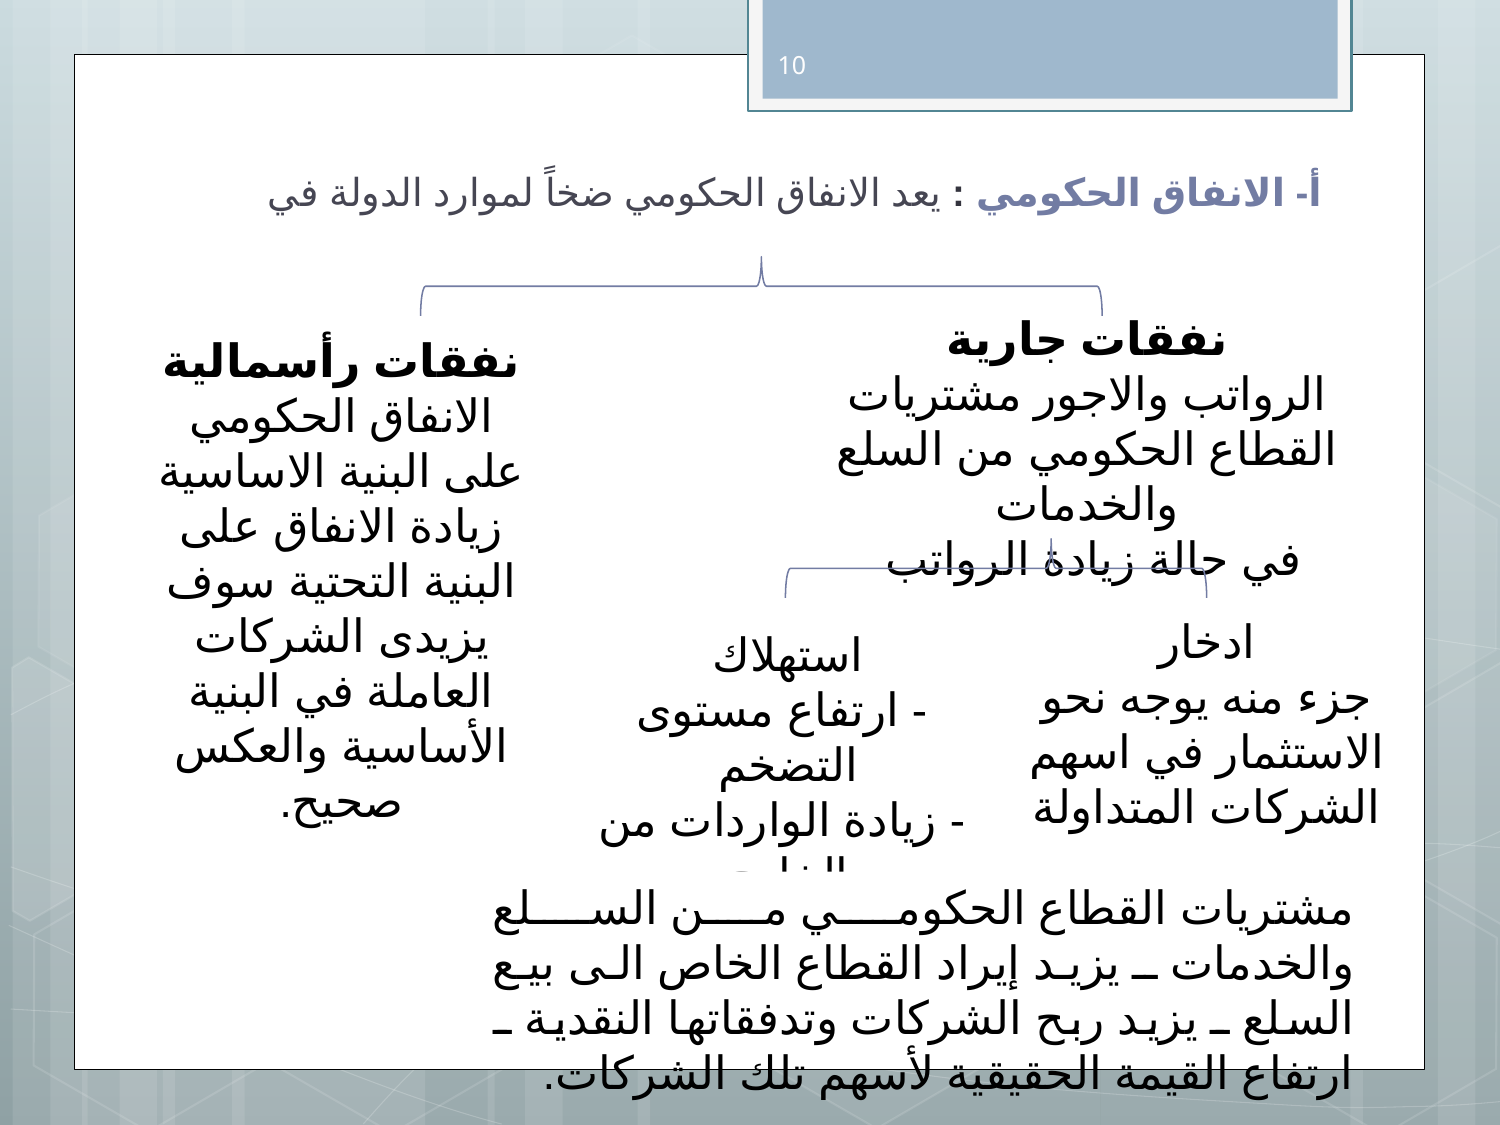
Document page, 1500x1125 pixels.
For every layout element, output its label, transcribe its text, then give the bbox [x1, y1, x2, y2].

slide_number 10 [762, 36, 982, 97]
text_box [784, 538, 1208, 598]
text_box مشتريات القطاع الحكومي من السلع والخدمات ـ يزيد إيراد القطاع الخاص الى بيع السلع ـ يزيد ربح الشركات وتدفقاتها النقدية ـ ارتفاع القيمة الحقيقية لأسهم تلك الشركات. [478, 871, 1370, 1047]
text_box نفقات جارية الرواتب والاجور مشتريات القطاع الحكومي من السلع والخدمات في حالة زيادة الرواتب [814, 302, 1360, 557]
text_box [419, 255, 1103, 316]
text_box استهلاك - ارتفاع مستوى التضخم - زيادة الواردات من الخارج - اثار سلبية على سوق المال [550, 618, 1013, 871]
text_box نفقات رأسمالية الانفاق الحكومي على البنية الاساسية زيادة الانفاق على البنية التحتية سوف يزيدى الشركات العاملة في البنية الأساسية والعكس صحيح. [135, 324, 548, 788]
text_box ادخار جزء منه يوجه نحو الاستثمار في اسهم الشركات المتداولة [1012, 605, 1401, 846]
title أ- الانفاق الحكومي : يعد الانفاق الحكومي ضخاً لموارد الدولة في [184, 134, 1337, 222]
